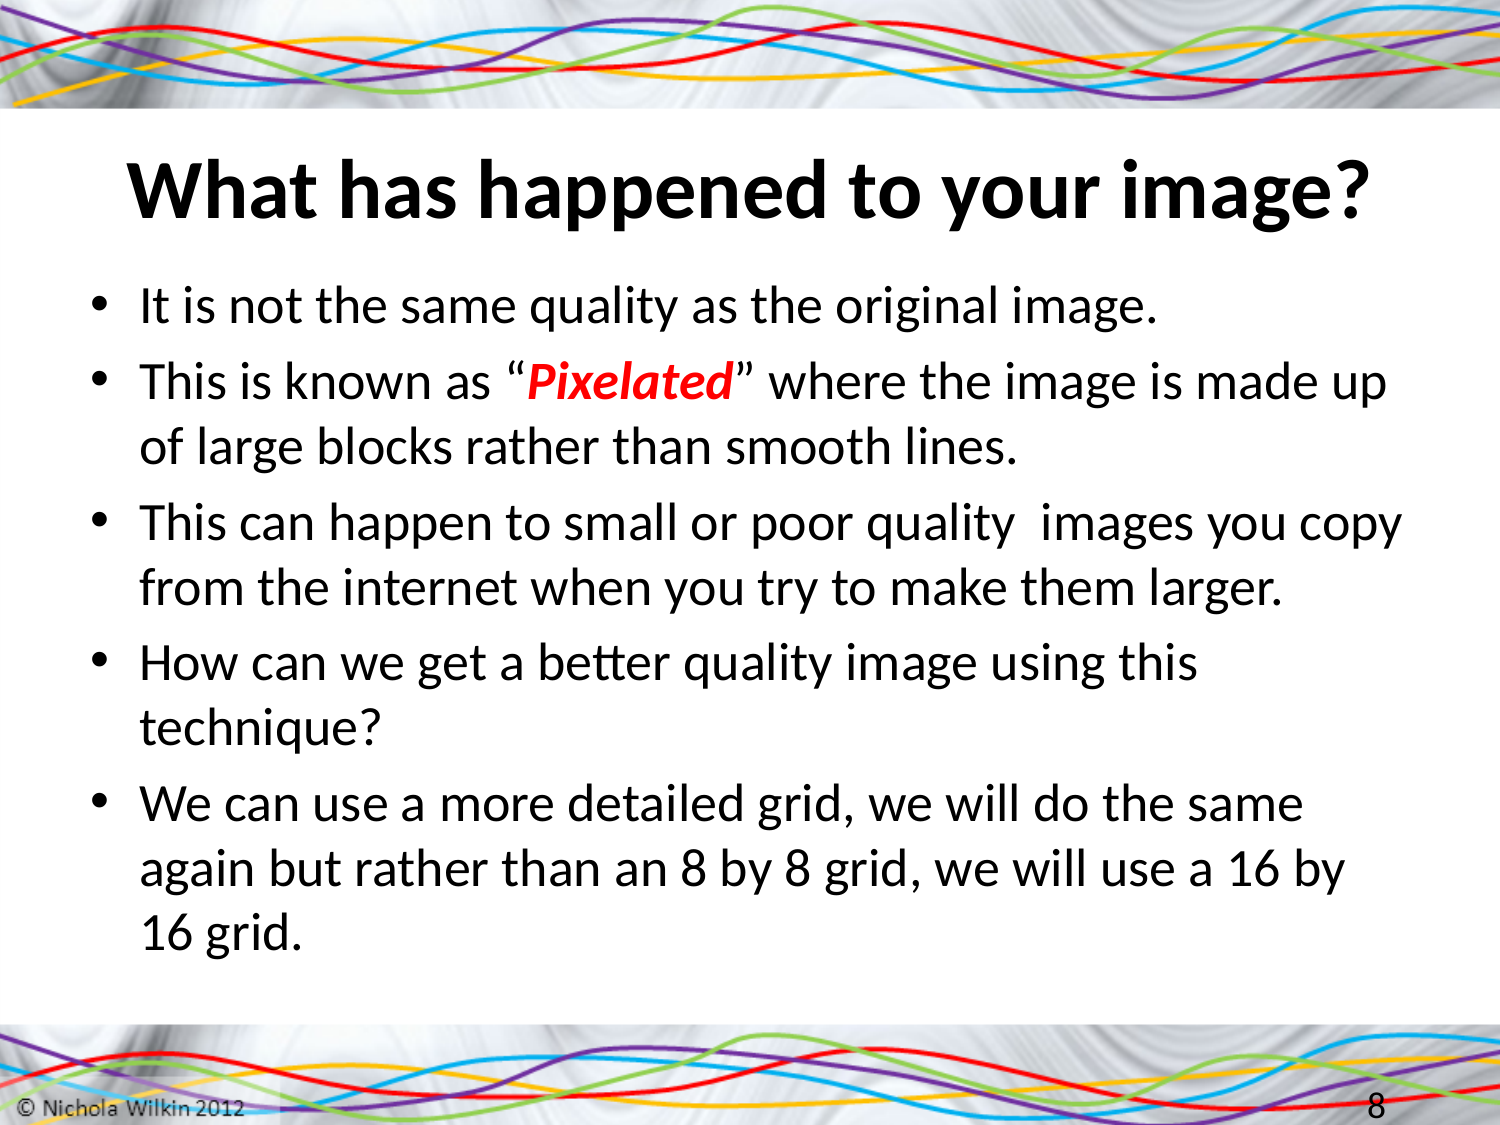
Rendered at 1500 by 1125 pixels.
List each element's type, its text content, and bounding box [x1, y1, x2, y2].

picture [0, 0, 1500, 1125]
slide_number 8 [1352, 1074, 1465, 1125]
title What has happened to your image? [75, 113, 1425, 256]
list It is not the same quality as the original image. This is known as “Pixelated” where the image is made up of large blocks rather than smooth lines. This can happen to small or poor quality images you copy from the internet when you try to make them larger. How can we get a better quality image using this technique? We can use a more detailed grid, we will do the same again but rather than an 8 by 8 grid, we will use a 16 by 16 grid. [75, 262, 1425, 1005]
